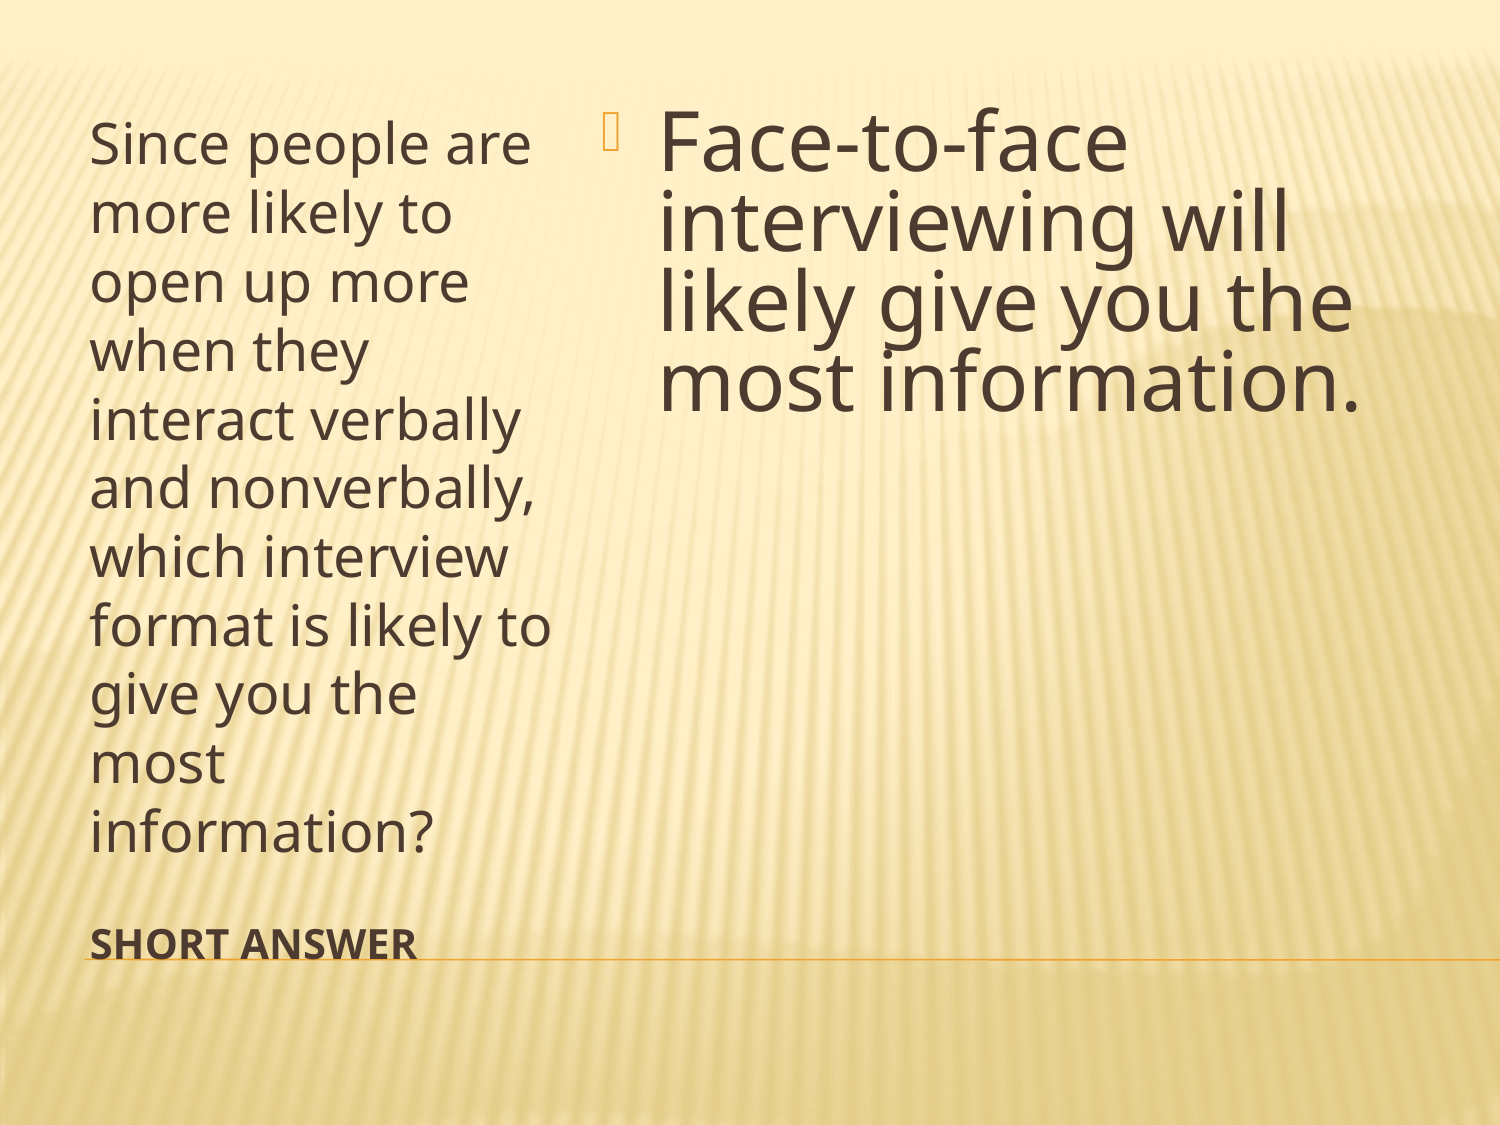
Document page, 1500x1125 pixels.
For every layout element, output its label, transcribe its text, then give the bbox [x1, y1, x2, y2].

list Face-to-face interviewing will likely give you the most information. [586, 99, 1463, 888]
list Since people are more likely to open up more when they interact verbally and nonverbally, which interview format is likely to give you the most information? [75, 99, 569, 888]
title Short answer [75, 900, 1463, 986]
